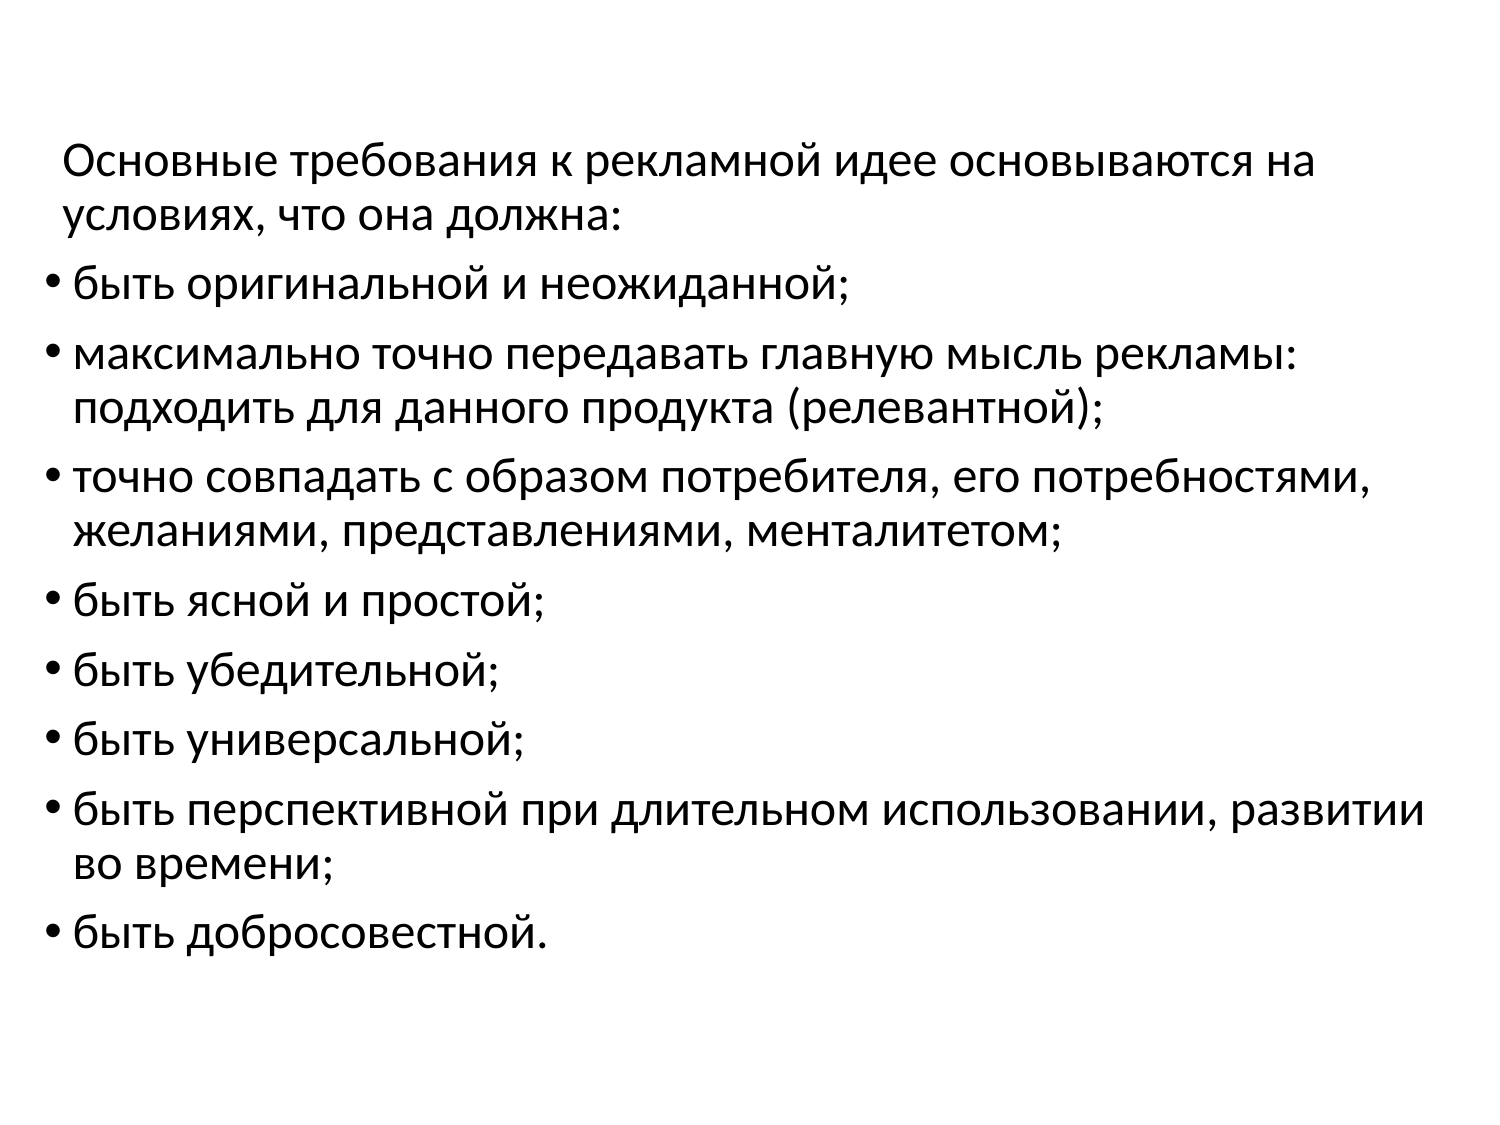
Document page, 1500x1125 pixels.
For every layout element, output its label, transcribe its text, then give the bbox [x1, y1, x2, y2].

list Основные требования к рекламной идее основываются на условиях, что она должна: быть оригинальной и неожиданной; максимально точно передавать главную мысль рекламы: подходить для данного продукта (релевантной); точно совпадать с образом потребителя, его потребностями, желаниями, представлениями, менталитетом; быть ясной и простой; быть убедительной; быть универсальной; быть перспективной при длительном использовании, развитии во времени; быть добросовестной. [29, 125, 1500, 1106]
